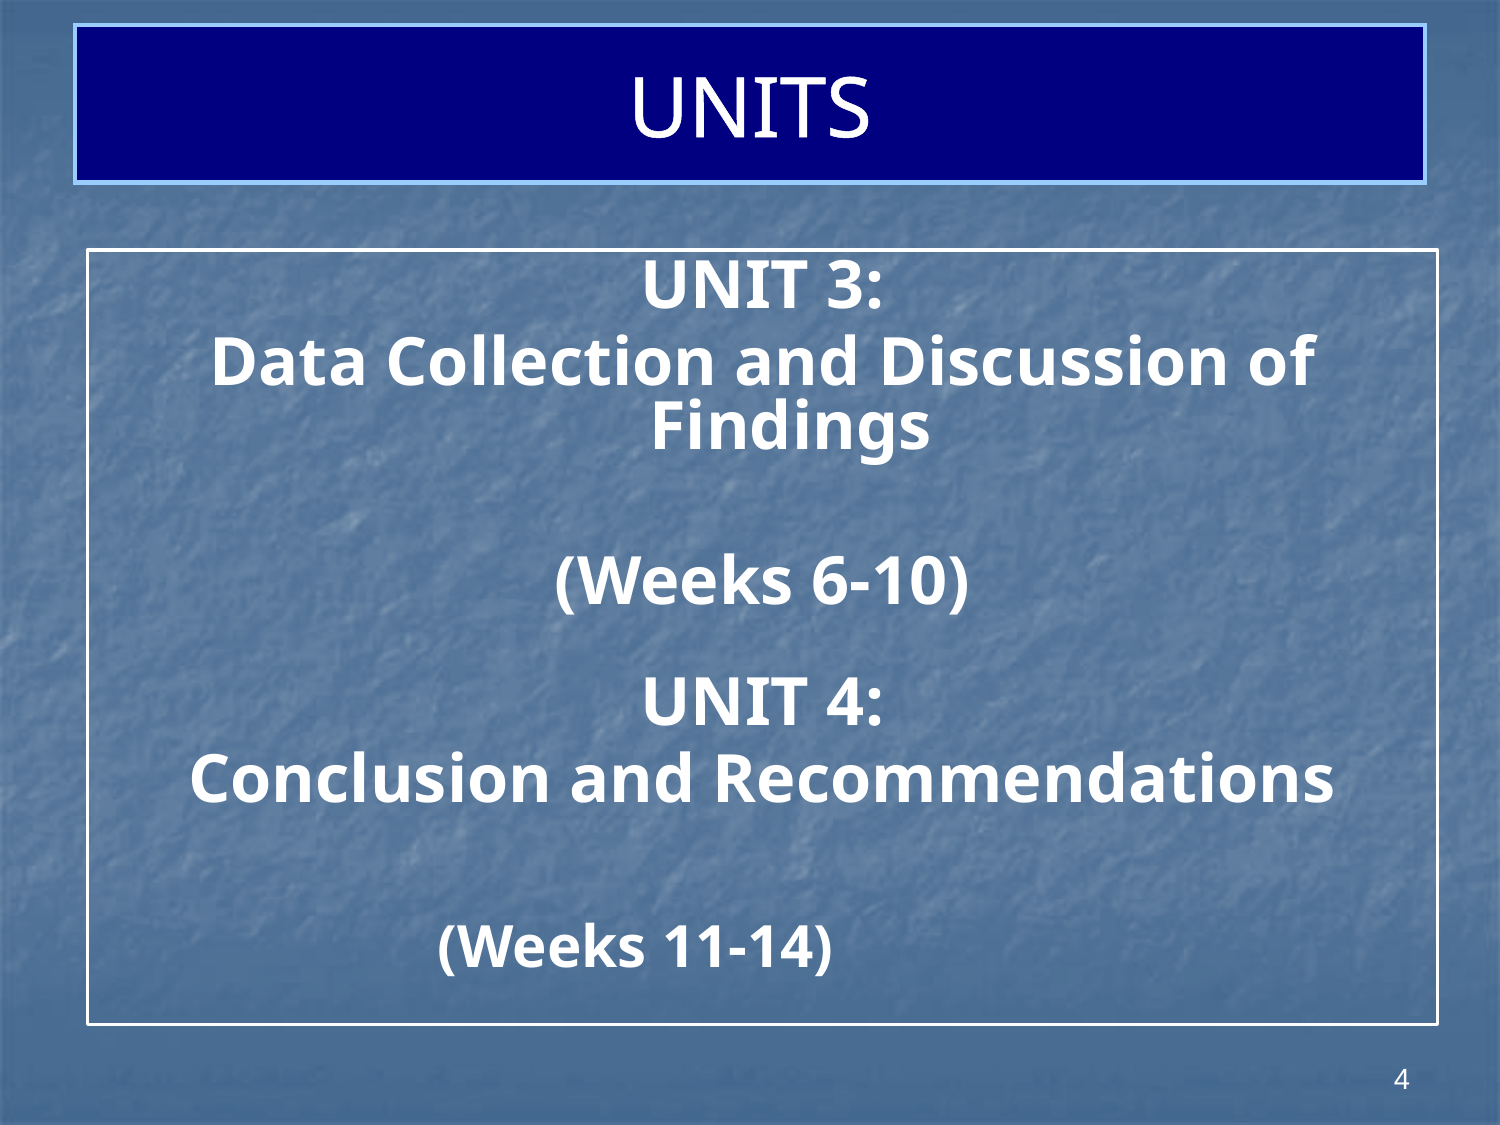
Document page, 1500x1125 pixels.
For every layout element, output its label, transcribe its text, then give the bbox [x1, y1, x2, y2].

list UNIT 3: Data Collection and Discussion of Findings (Weeks 6-10) UNIT 4: Conclusion and Recommendations (Weeks 11-14) [87, 249, 1438, 1026]
slide_number 4 [1074, 1024, 1426, 1103]
title UNITS [74, 24, 1426, 183]
